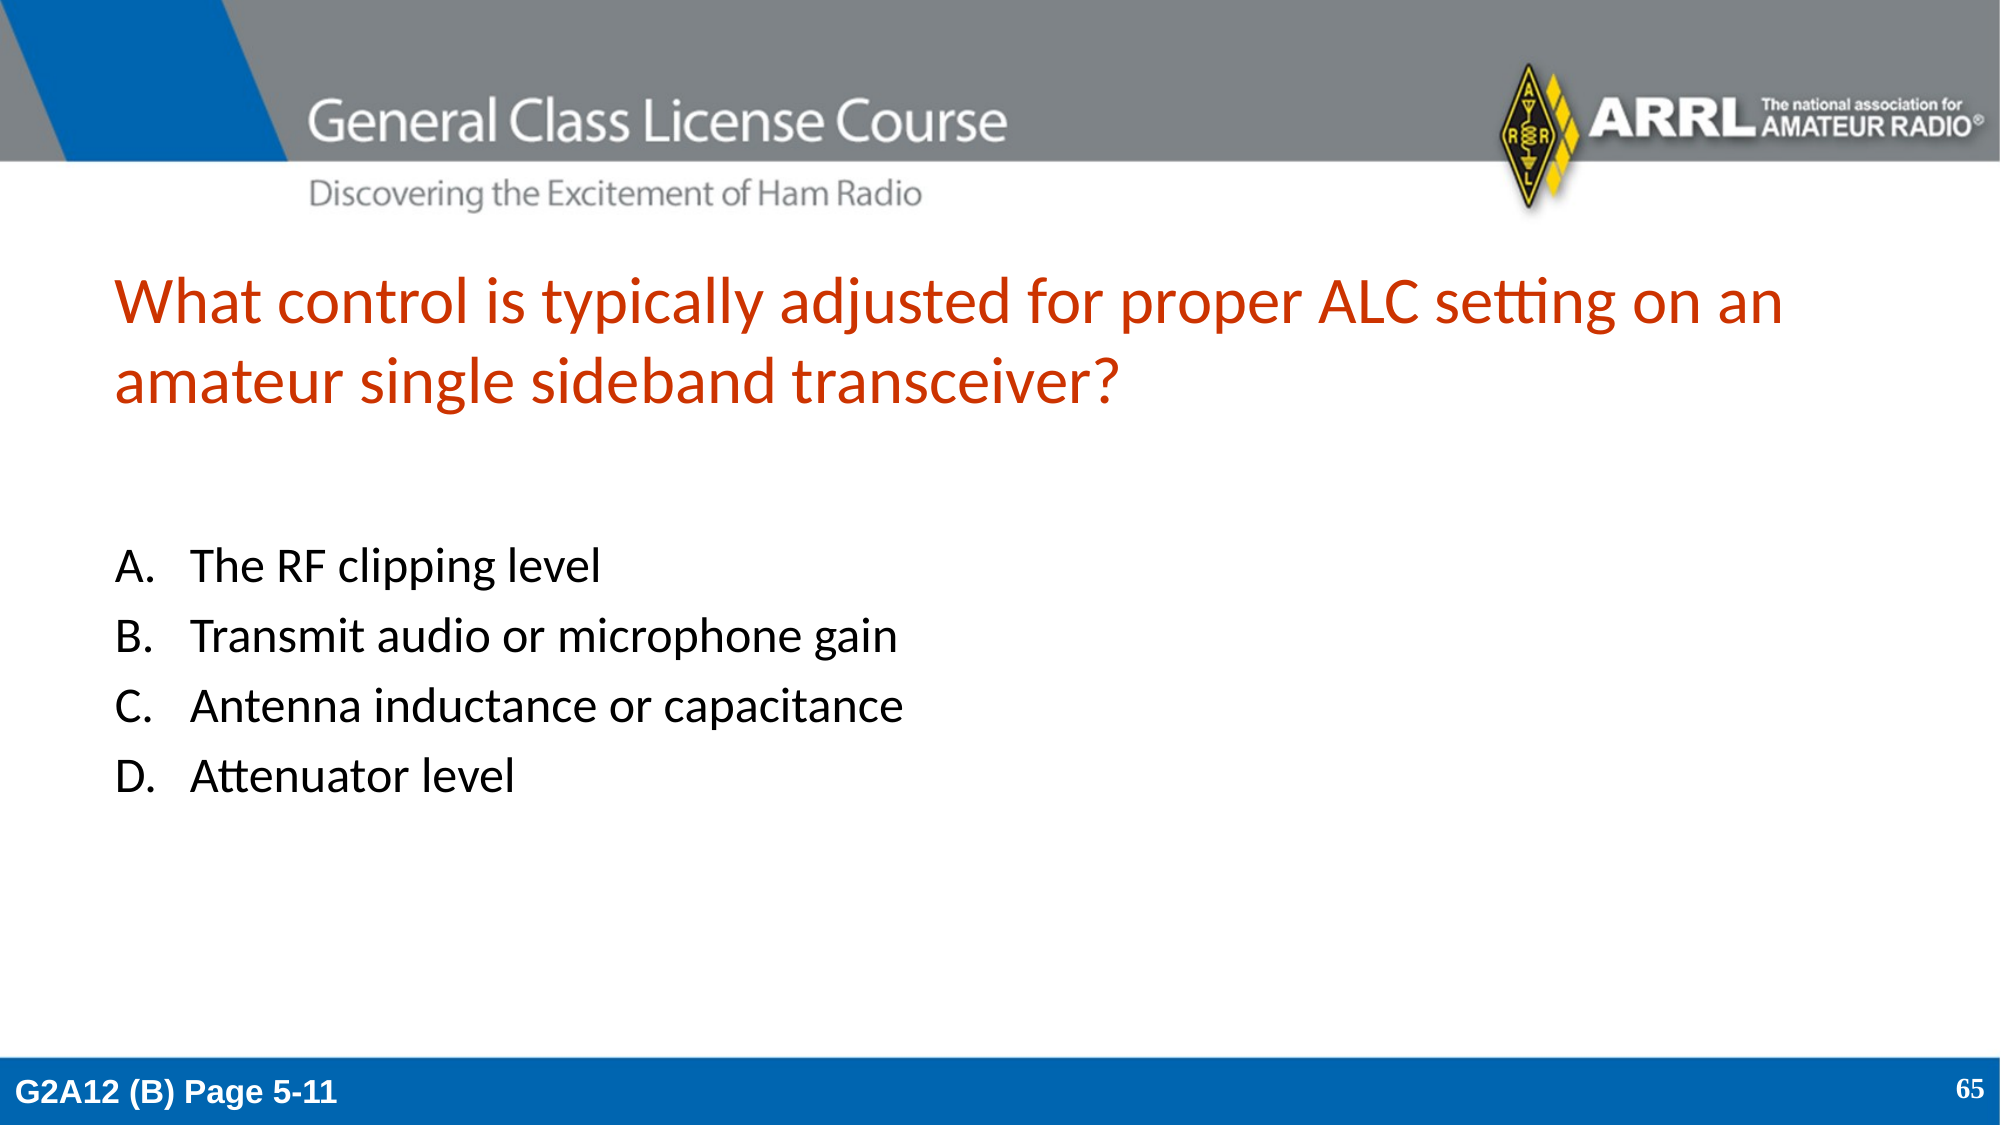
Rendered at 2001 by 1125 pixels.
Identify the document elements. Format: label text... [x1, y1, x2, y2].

title What control is typically adjusted for proper ALC setting on an amateur single sideband transceiver? [99, 249, 1900, 468]
text_box G2A12 (B) Page 5-11 [0, 1062, 1313, 1118]
list The RF clipping level Transmit audio or microphone gain Antenna inductance or capacitance Attenuator level [99, 525, 1900, 1005]
picture [0, 0, 2001, 1125]
text_box 65 [1875, 1062, 2000, 1113]
